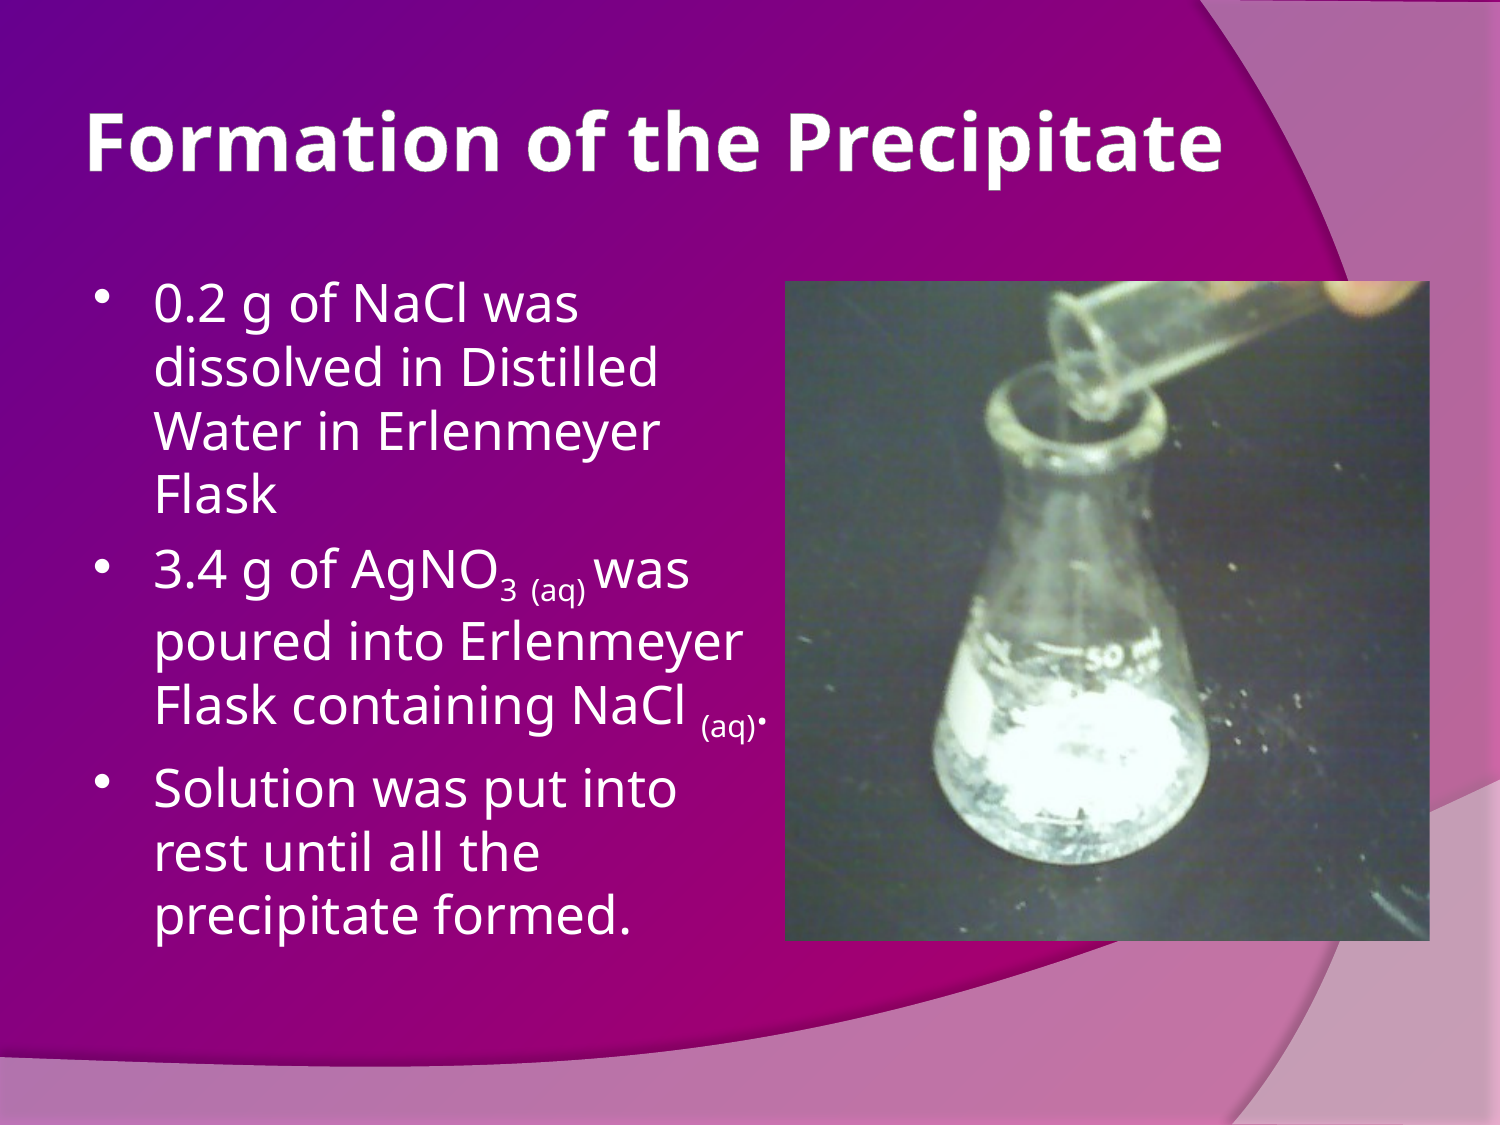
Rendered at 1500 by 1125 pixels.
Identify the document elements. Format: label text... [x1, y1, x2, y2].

title Formation of the Precipitate [75, 45, 1300, 233]
picture [784, 280, 1430, 941]
list 0.2 g of NaCl was dissolved in Distilled Water in Erlenmeyer Flask 3.4 g of AgNO3 (aq) was poured into Erlenmeyer Flask containing NaCl (aq). Solution was put into rest until all the precipitate formed. [75, 262, 786, 1005]
